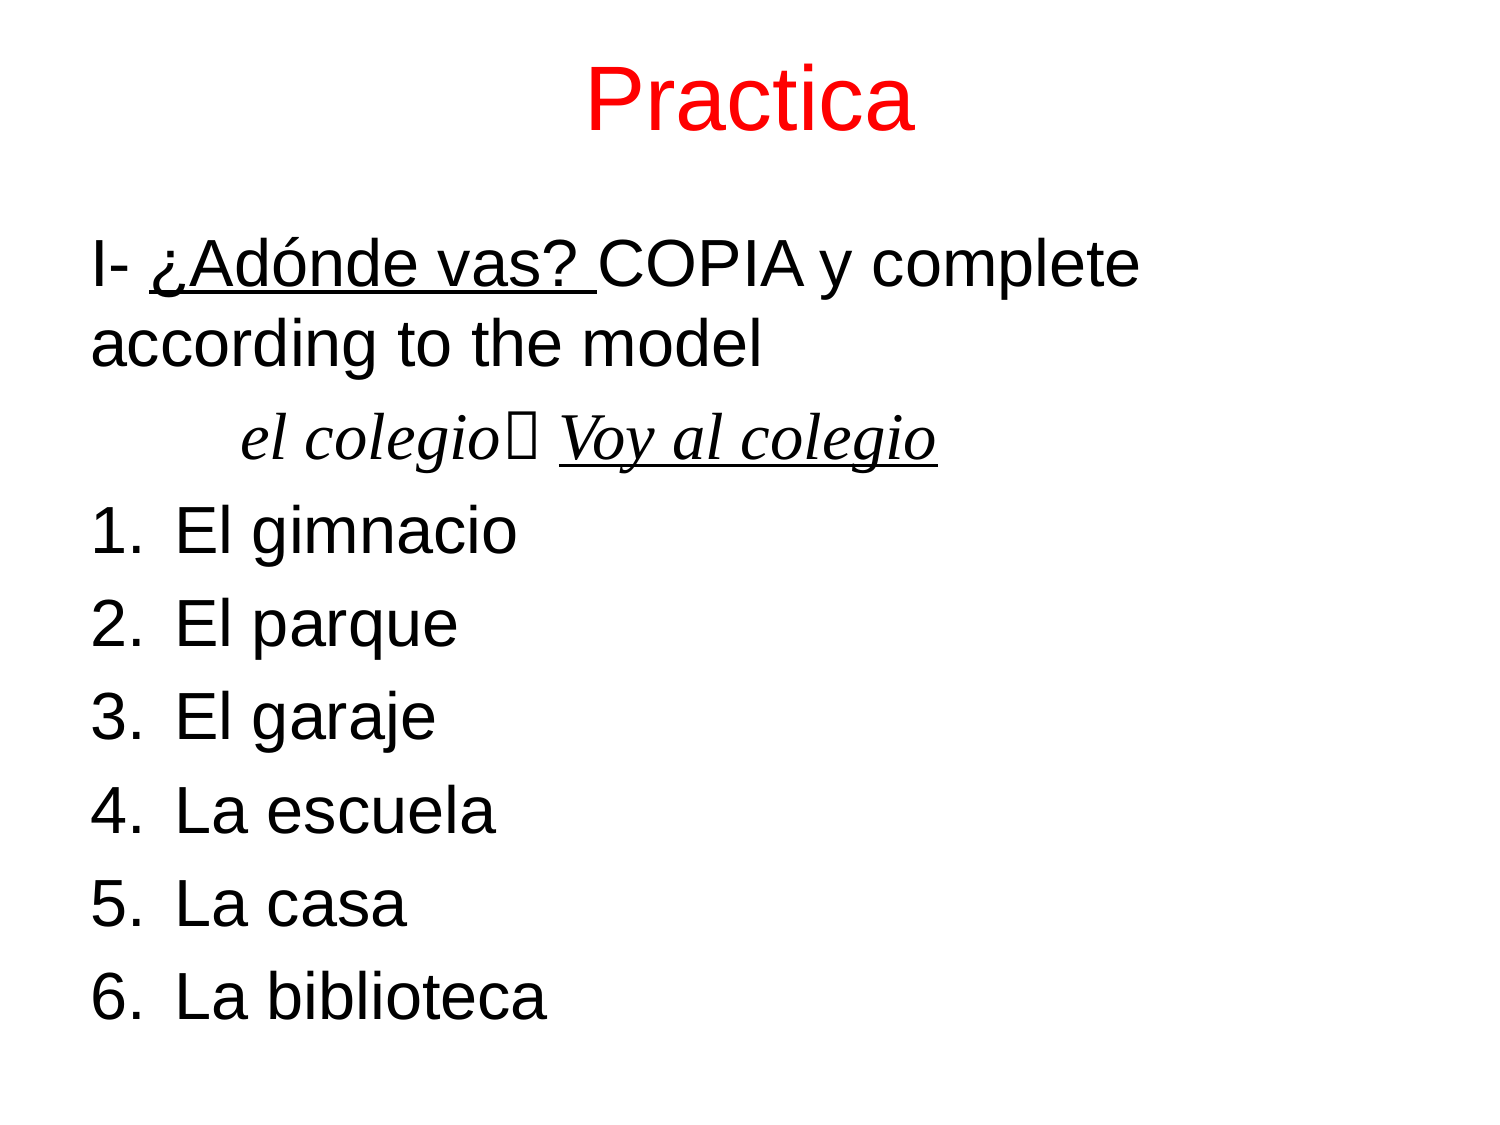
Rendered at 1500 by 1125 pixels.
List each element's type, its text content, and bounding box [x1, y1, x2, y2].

title Practica [75, 0, 1425, 188]
list I- ¿Adónde vas? COPIA y complete according to the model el colegio Voy al colegio El gimnacio El parque El garaje La escuela La casa La biblioteca [75, 212, 1425, 955]
